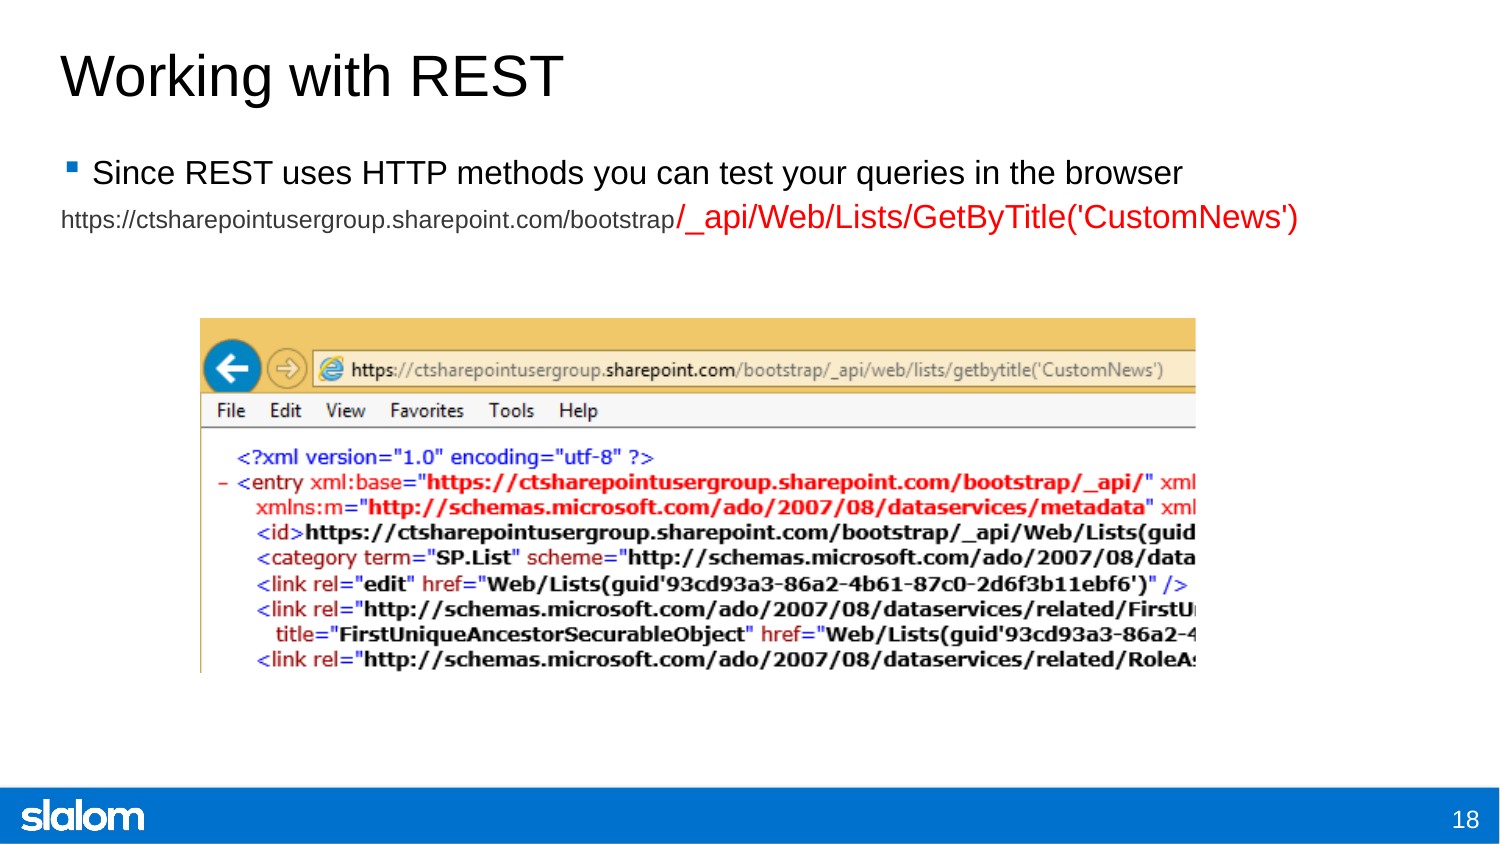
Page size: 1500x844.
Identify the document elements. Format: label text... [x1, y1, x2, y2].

list Since REST uses HTTP methods you can test your queries in the browser [63, 147, 1435, 189]
text_box https://ctsharepointusergroup.sharepoint.com/bootstrap/_api/Web/Lists/GetByTitle('CustomNews') [60, 199, 1483, 236]
picture [21, 799, 144, 831]
title Working with REST [38, 34, 1463, 118]
slide_number 18 [1144, 806, 1495, 831]
picture [199, 317, 1196, 673]
